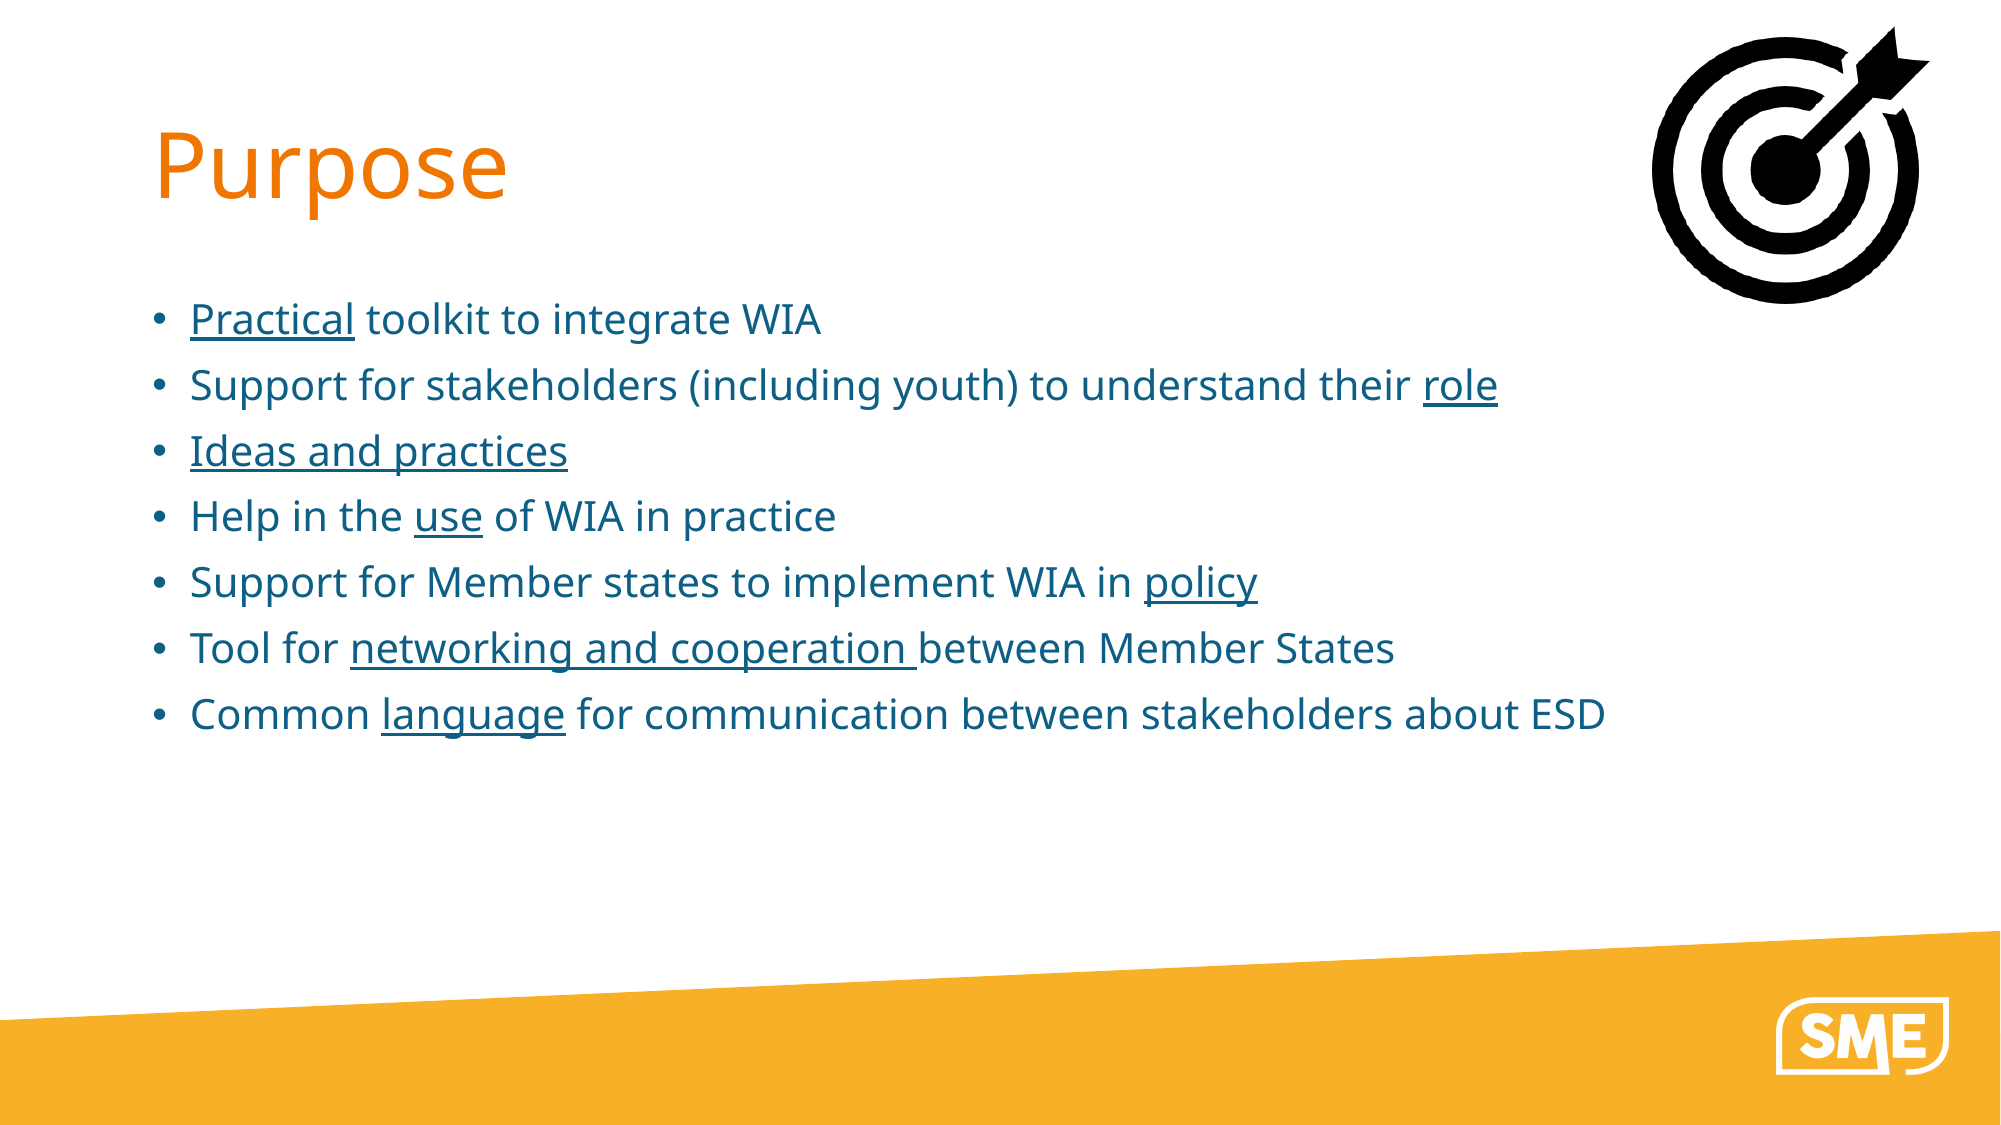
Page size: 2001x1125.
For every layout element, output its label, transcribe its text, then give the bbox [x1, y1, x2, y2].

title Purpose [137, 59, 1622, 278]
picture [1622, 0, 1959, 333]
picture [1776, 997, 1949, 1075]
list Practical toolkit to integrate WIA Support for stakeholders (including youth) to understand their role Ideas and practices Help in the use of WIA in practice Support for Member states to implement WIA in policy Tool for networking and cooperation between Member States Common language for communication between stakeholders about ESD [137, 290, 1863, 1005]
